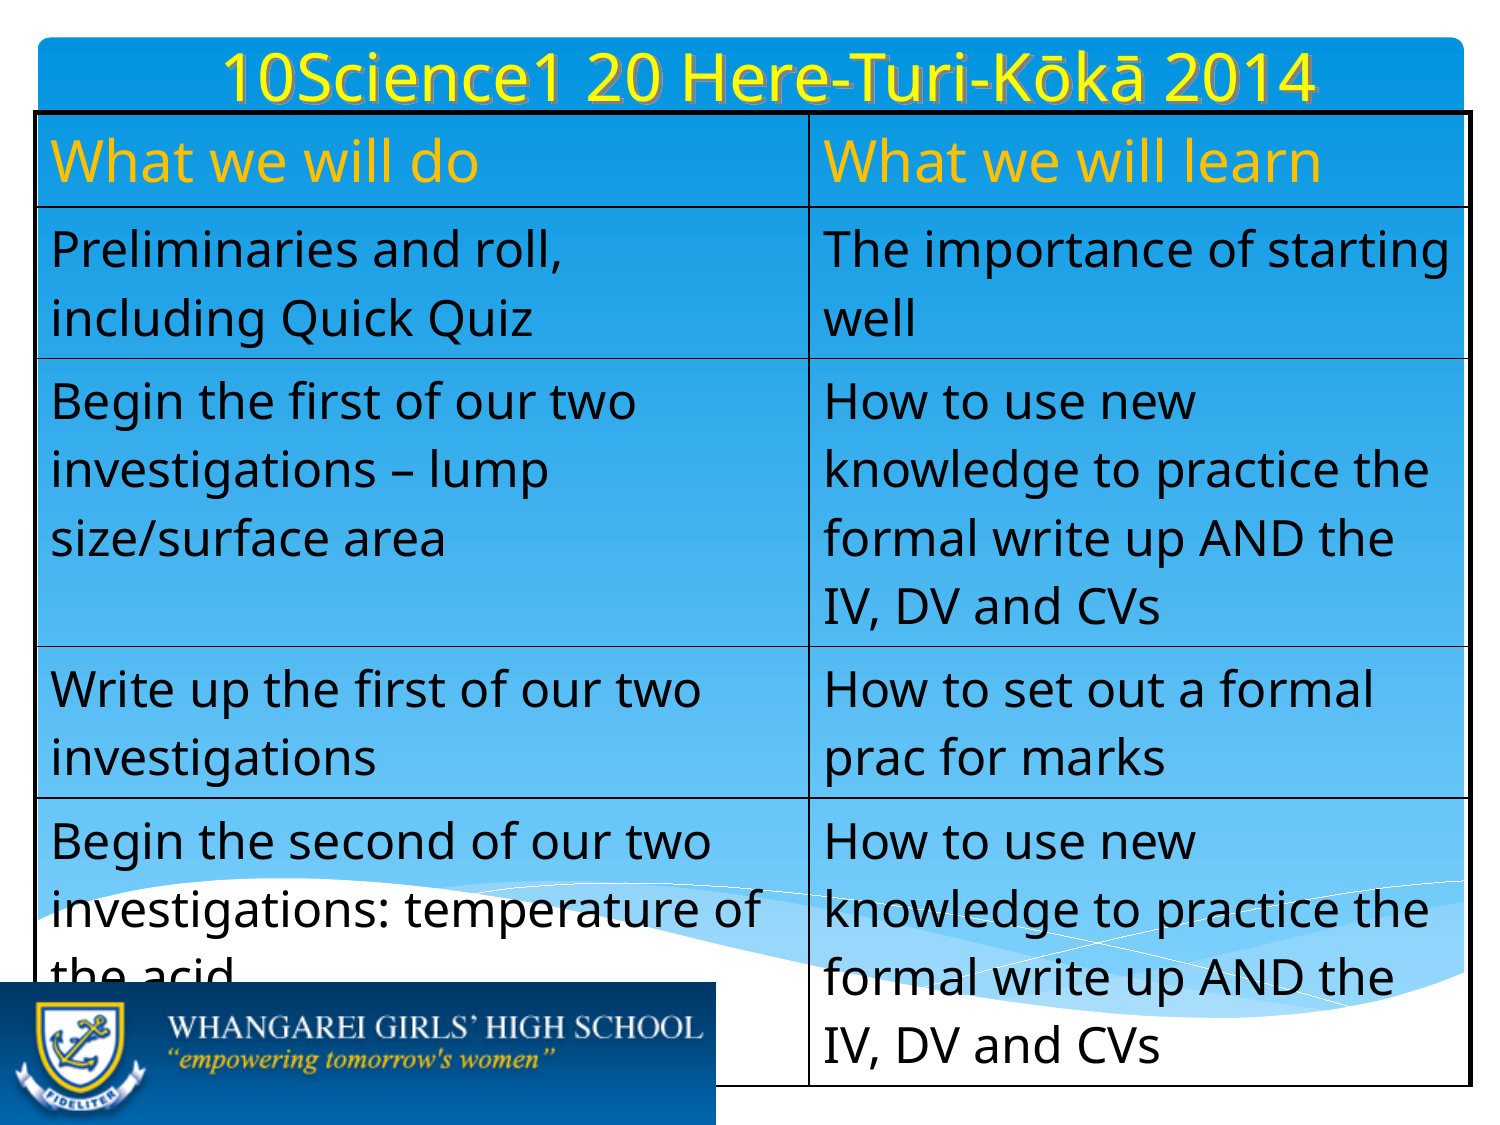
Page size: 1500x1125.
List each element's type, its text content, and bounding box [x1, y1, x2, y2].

table_header What we will do [37, 115, 808, 206]
table_cell The importance of starting well [810, 208, 1468, 358]
table_cell Preliminaries and roll, including Quick Quiz [37, 208, 808, 358]
table_cell How to use new knowledge to practice the formal write up AND the IV, DV and CVs [810, 799, 1468, 1085]
table_cell Begin the second of our two investigations: temperature of the acid [37, 799, 808, 1085]
picture [0, 982, 716, 1125]
table_header What we will learn [810, 115, 1468, 206]
table_cell Write up the first of our two investigations [37, 647, 808, 797]
text_box 10Science1 20 Here-Turi-Kōkā 2014 [162, 24, 1375, 110]
table_cell How to set out a formal prac for marks [810, 647, 1468, 797]
table_cell Begin the first of our two investigations – lump size/surface area [37, 359, 808, 646]
table_cell How to use new knowledge to practice the formal write up AND the IV, DV and CVs [810, 359, 1468, 646]
